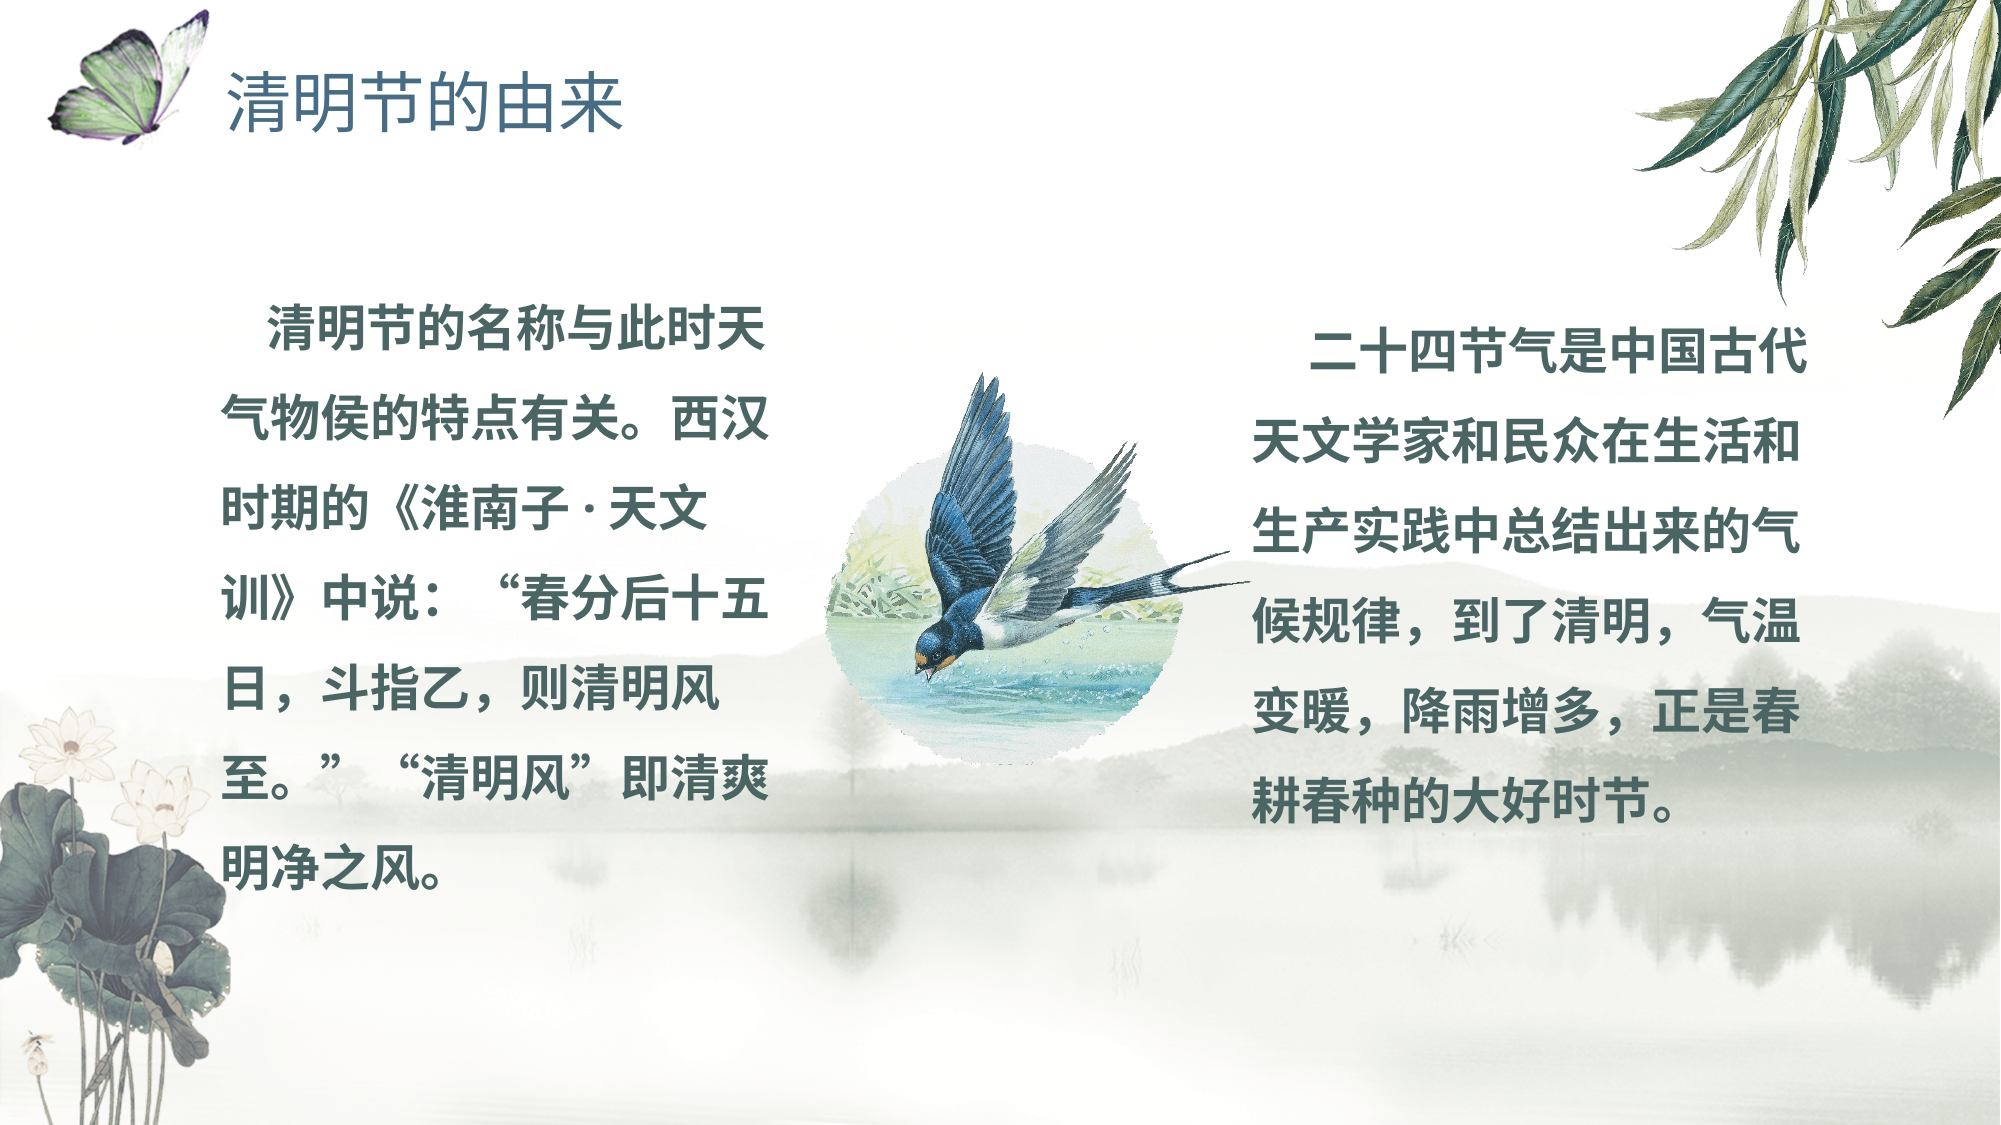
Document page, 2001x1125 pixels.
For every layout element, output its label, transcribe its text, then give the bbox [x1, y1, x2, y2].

text_box 清明节的由来 [211, 53, 641, 149]
picture [1618, 0, 2001, 433]
text_box 清明节的名称与此时天气物侯的特点有关。西汉时期的《淮南子·天文训》中说：“春分后十五日，斗指乙，则清明风至。”“清明风”即清爽明净之风。 [205, 259, 804, 905]
picture [0, 306, 231, 1125]
picture [46, 7, 211, 150]
text_box 二十四节气是中国古代天文学家和民众在生活和生产实践中总结出来的气候规律，到了清明，气温变暖，降雨增多，正是春耕春种的大好时节。 [1237, 282, 1838, 838]
picture [759, 359, 1268, 811]
